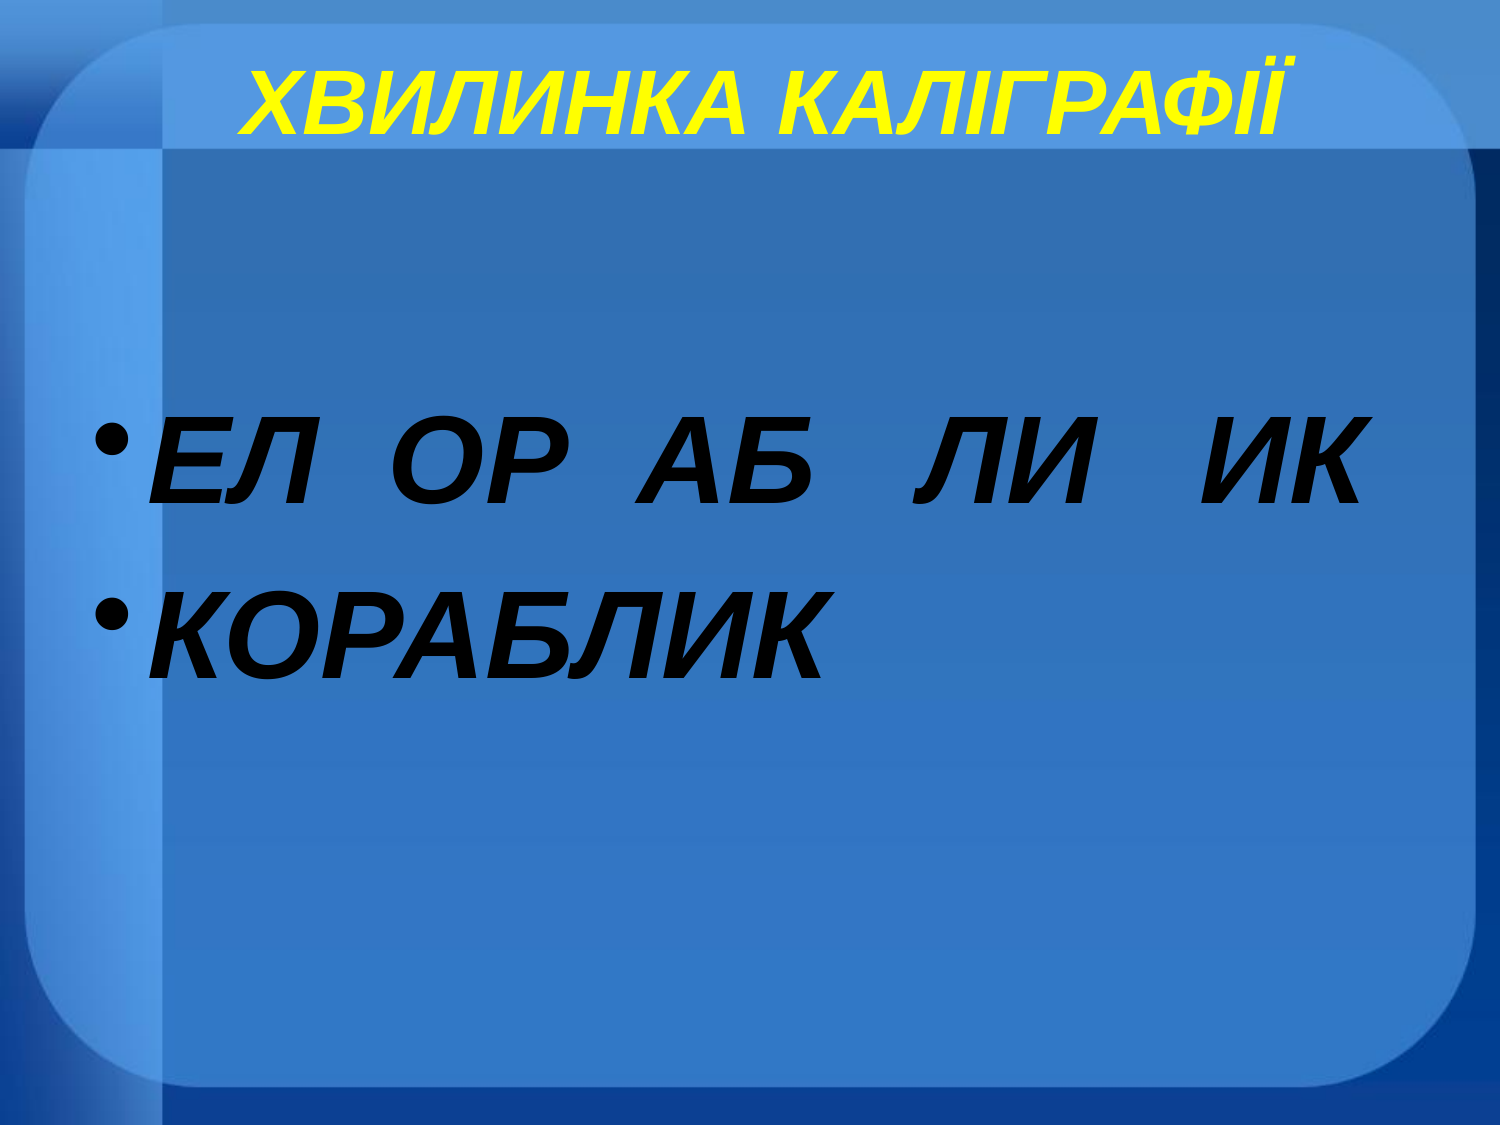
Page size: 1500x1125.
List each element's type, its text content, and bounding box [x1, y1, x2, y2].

list ЕЛ ОР АБ ЛИ ИК КОРАБЛИК ПОГАНИЙ [76, 172, 1427, 1059]
title ХВИЛИНКА КАЛІГРАФІЇ [88, 0, 1439, 197]
picture [0, 0, 1500, 1125]
